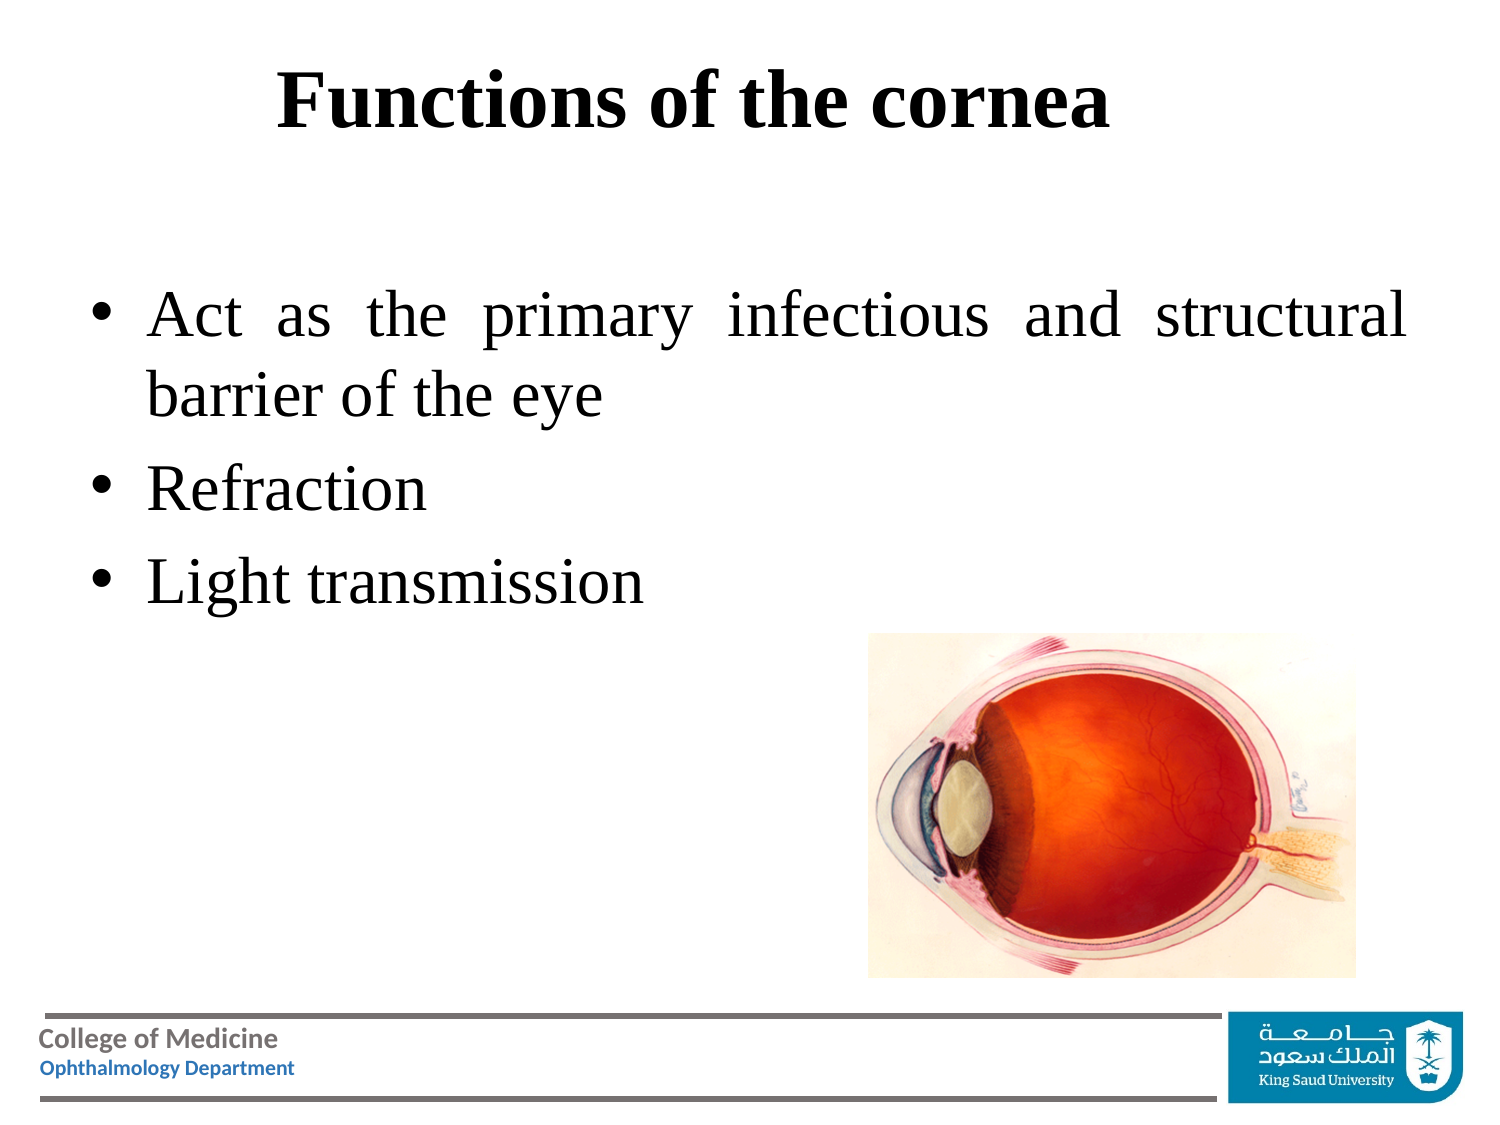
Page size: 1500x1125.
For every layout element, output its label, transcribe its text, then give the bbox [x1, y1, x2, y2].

title Functions of the cornea [88, 0, 1301, 188]
picture [1226, 1009, 1465, 1106]
list Act as the primary infectious and structural barrier of the eye Refraction Light transmission [75, 262, 1425, 1005]
picture [867, 633, 1356, 978]
